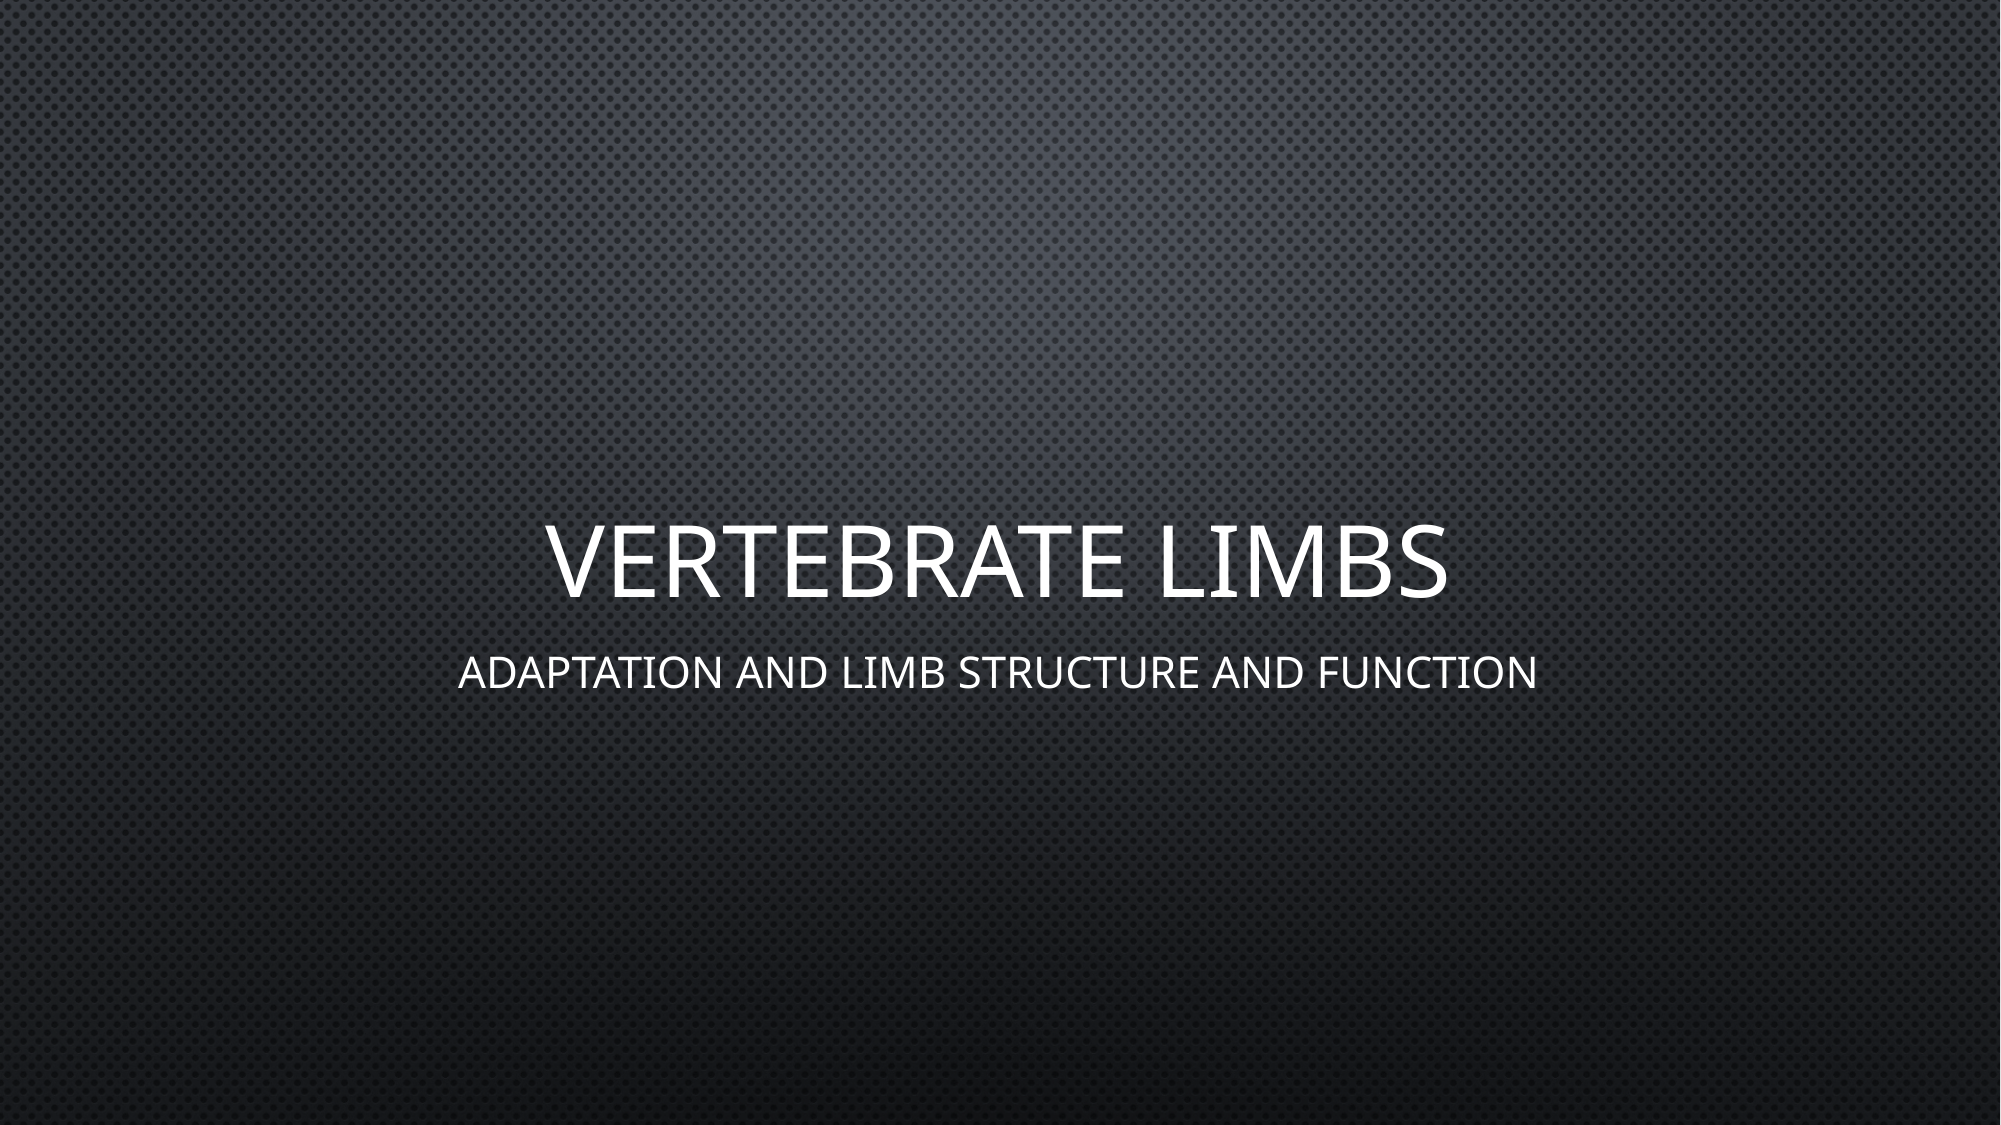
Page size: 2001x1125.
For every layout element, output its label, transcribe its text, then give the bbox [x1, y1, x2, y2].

title Vertebrate limbs [287, 99, 1711, 625]
subtitle Adaptation and limb structure and function [287, 637, 1711, 950]
